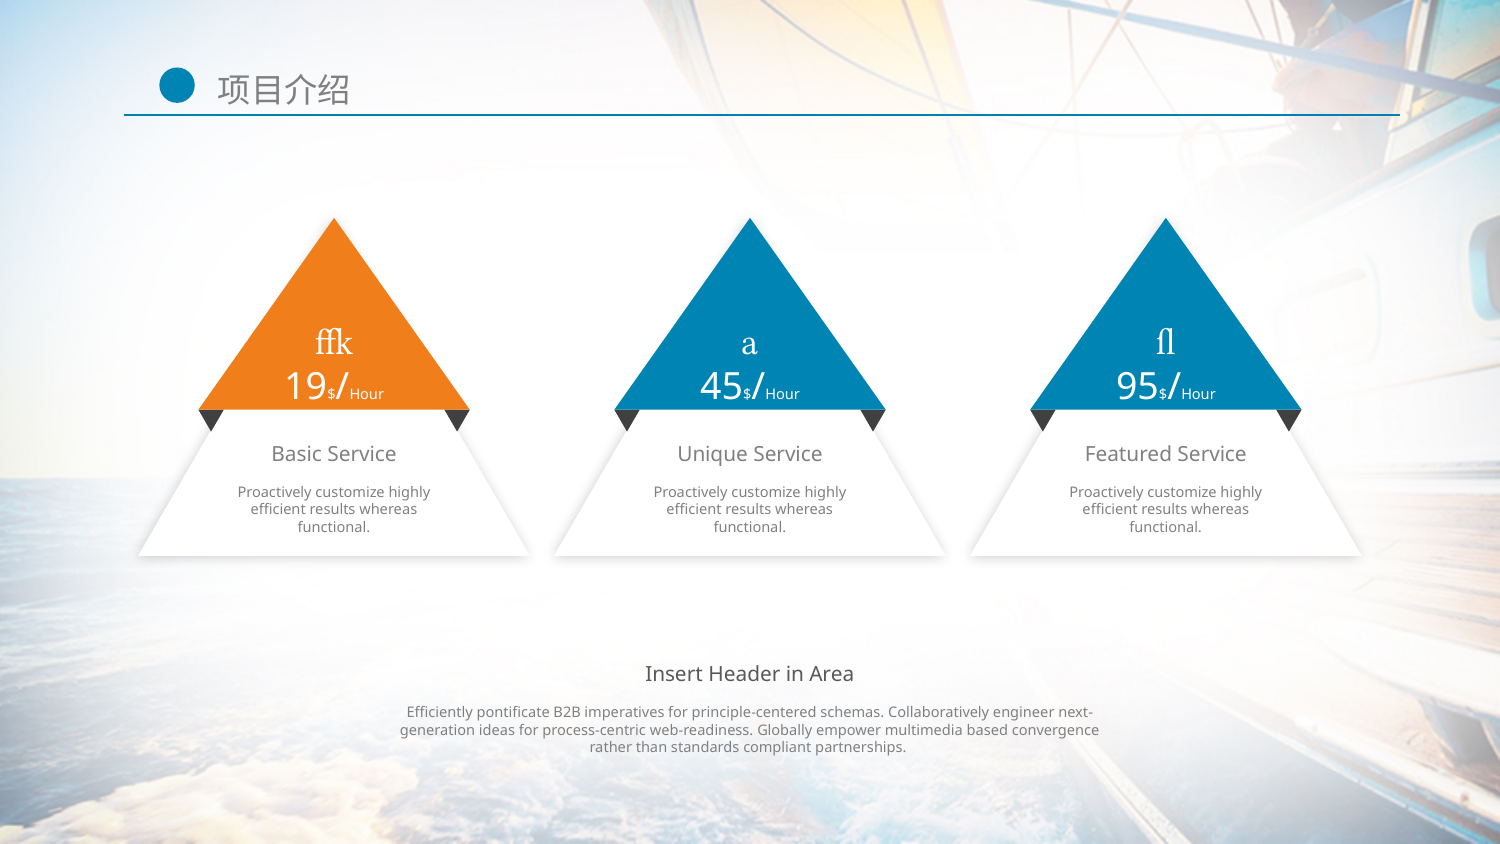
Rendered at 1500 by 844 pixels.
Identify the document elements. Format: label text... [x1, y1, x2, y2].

picture [0, 0, 1500, 844]
text_box [136, 440, 532, 559]
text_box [1029, 217, 1302, 432]
text_box Unique Service Proactively customize highly efficient results whereas functional. [633, 440, 867, 541]
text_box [198, 217, 471, 432]
text_box Basic Service Proactively customize highly efficient results whereas functional. [217, 440, 451, 541]
text_box Insert Header in Area Efficiently pontificate B2B imperatives for principle-centered schemas. Collaboratively engineer next-generation ideas for process-centric web-readiness. Globally empower multimedia based convergence rather than standards compliant partnerships. [384, 655, 1116, 762]
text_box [614, 217, 886, 432]
text_box Featured Service Proactively customize highly efficient results whereas functional. [1049, 440, 1282, 541]
text_box [967, 440, 1364, 559]
text_box [552, 440, 948, 559]
